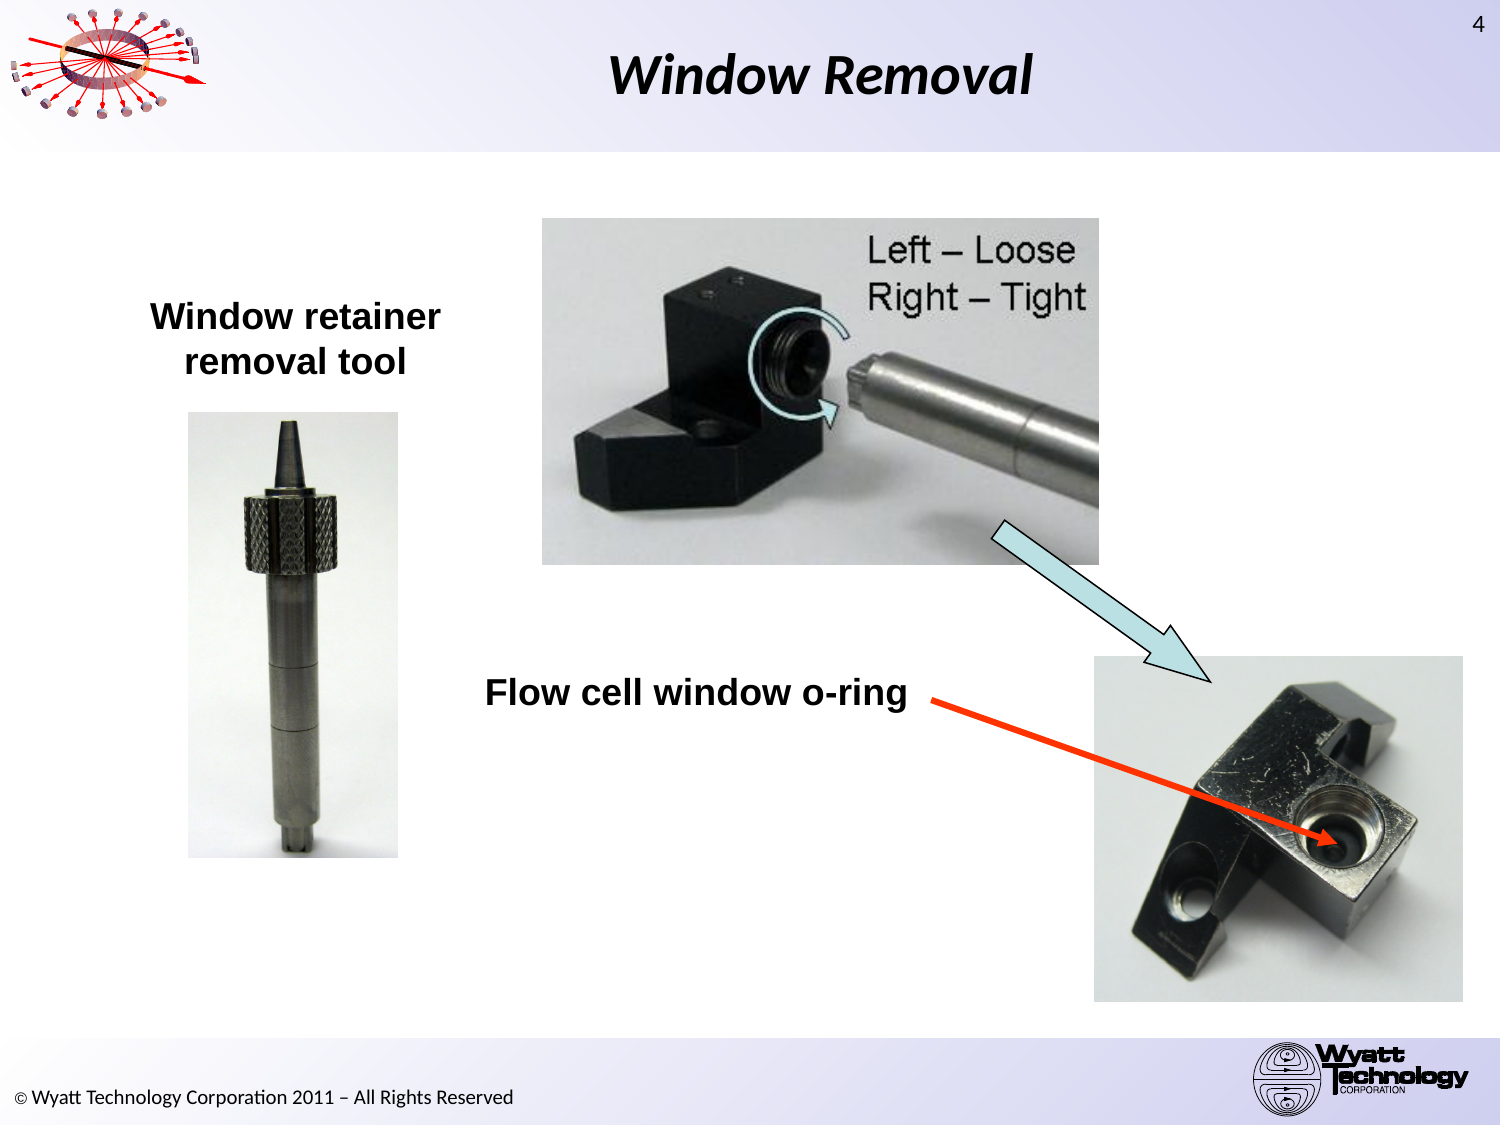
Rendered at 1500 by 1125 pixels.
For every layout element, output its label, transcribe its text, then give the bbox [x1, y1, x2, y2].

picture [1094, 656, 1464, 1002]
text_box Flow cell window o-ring [469, 660, 924, 720]
text_box Window retainer removal tool [135, 284, 457, 390]
picture [188, 412, 399, 859]
text_box Window Removal [218, 28, 1424, 114]
text_box [1039, 573, 1191, 654]
picture [541, 217, 1099, 566]
